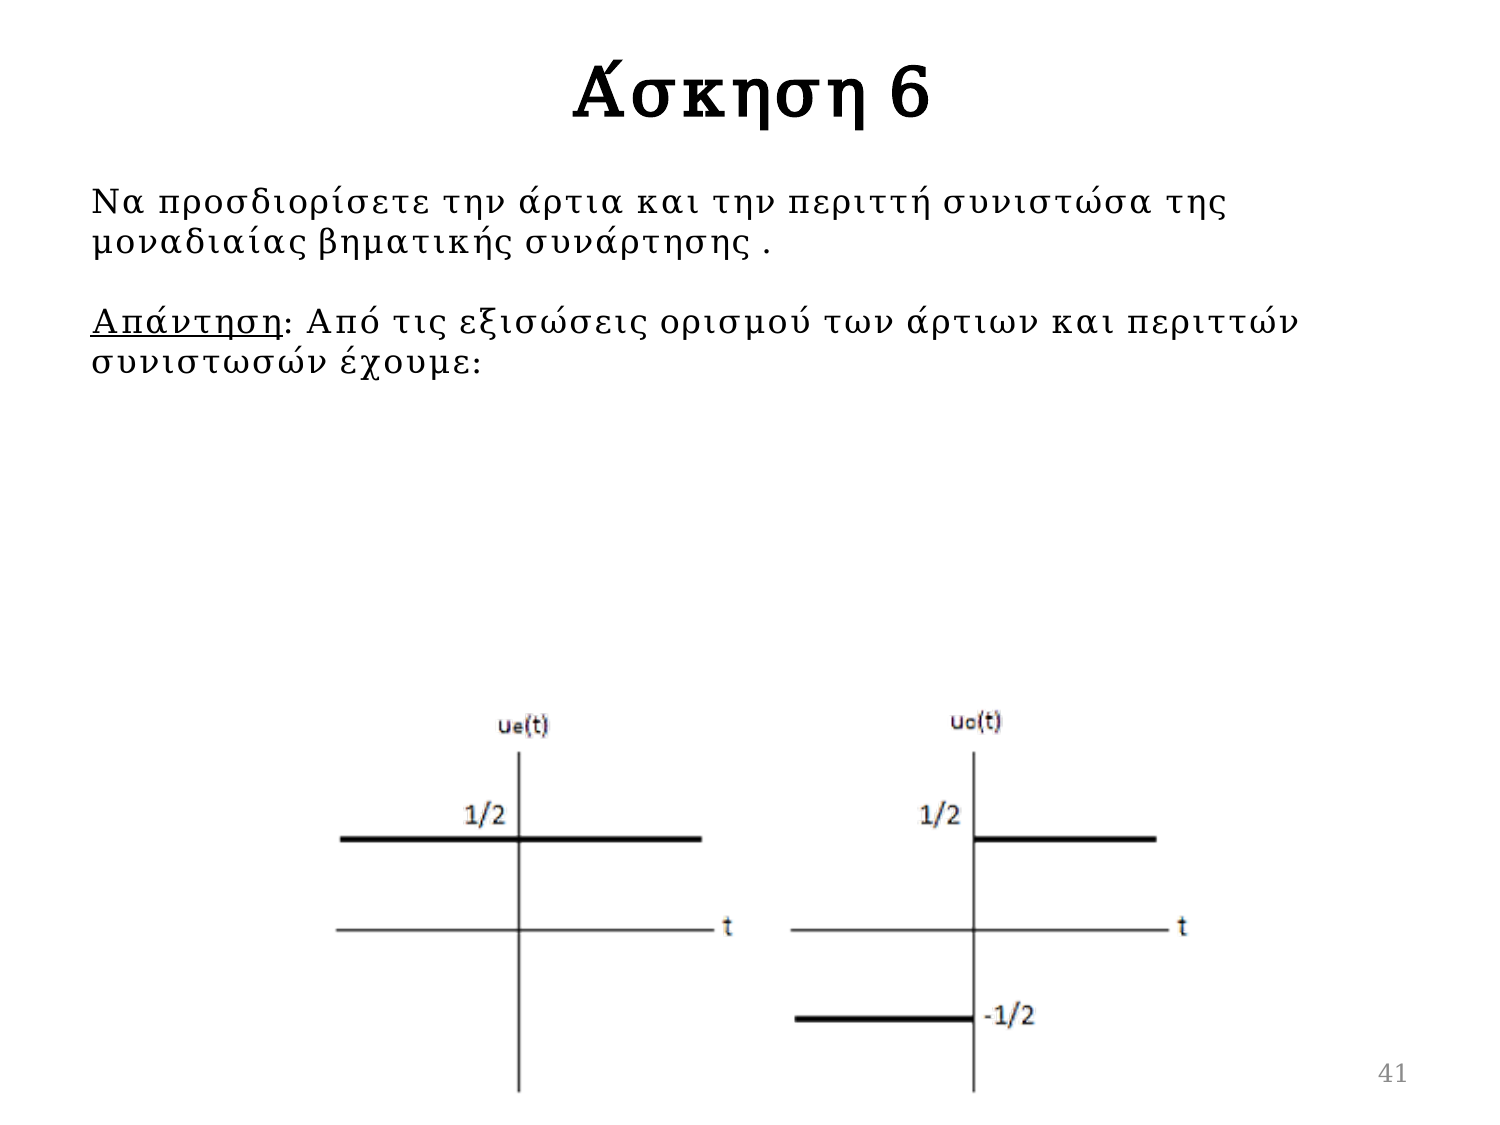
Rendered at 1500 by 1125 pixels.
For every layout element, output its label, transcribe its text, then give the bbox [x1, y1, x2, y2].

picture [324, 688, 1223, 1107]
title Άσκηση 6 [75, 19, 1425, 159]
slide_number 41 [1227, 1042, 1425, 1103]
